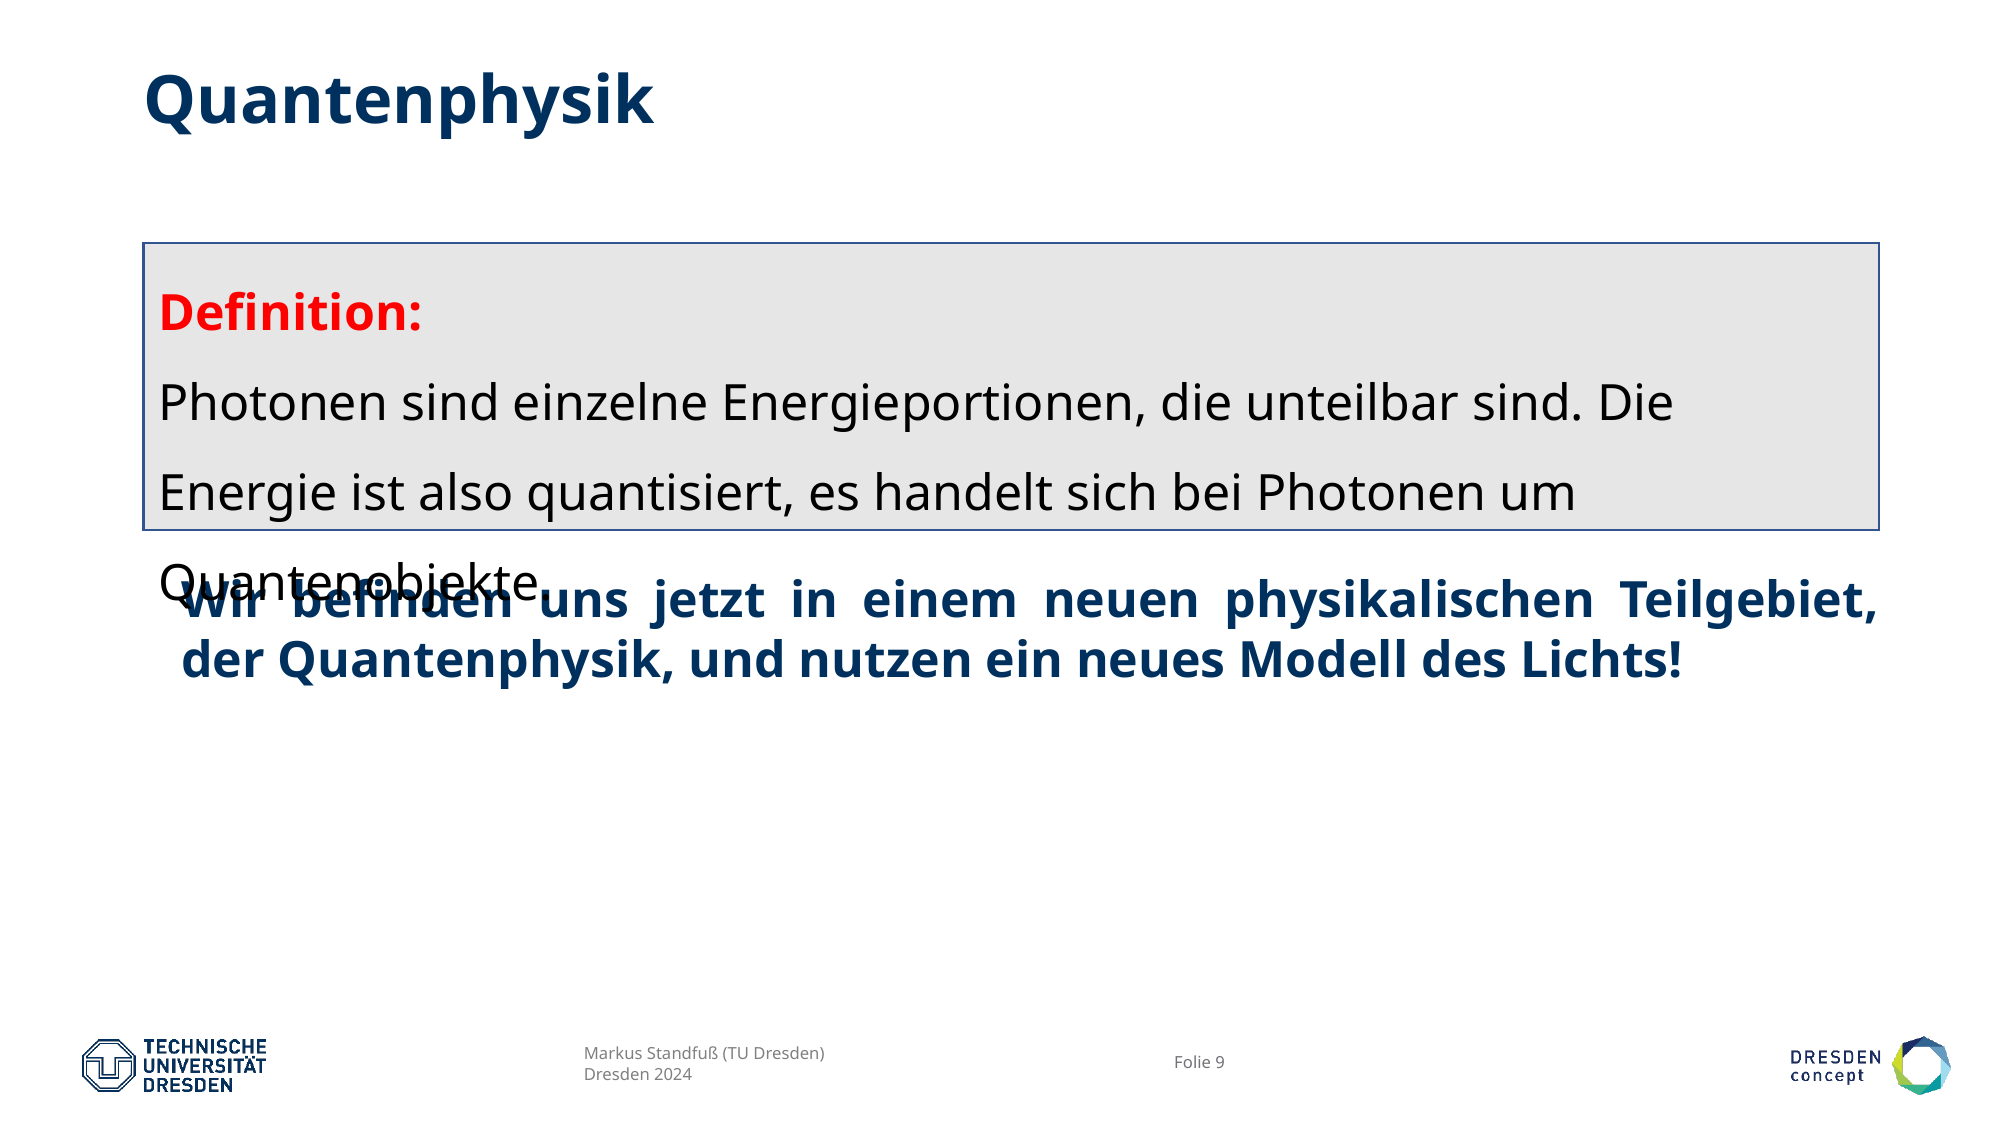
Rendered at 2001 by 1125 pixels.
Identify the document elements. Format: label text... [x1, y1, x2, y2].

picture [1791, 1036, 1951, 1095]
text_box Definition: Photonen sind einzelne Energieportionen, die unteilbar sind. Die Energie ist also quantisiert, es handelt sich bei Photonen um Quantenobjekte. [143, 243, 1880, 530]
title Quantenphysik [143, 56, 1880, 169]
picture [82, 1039, 266, 1092]
list Wir befinden uns jetzt in einem neuen physikalischen Teilgebiet, der Quantenphysik, und nutzen ein neues Modell des Lichts! [143, 530, 1880, 957]
